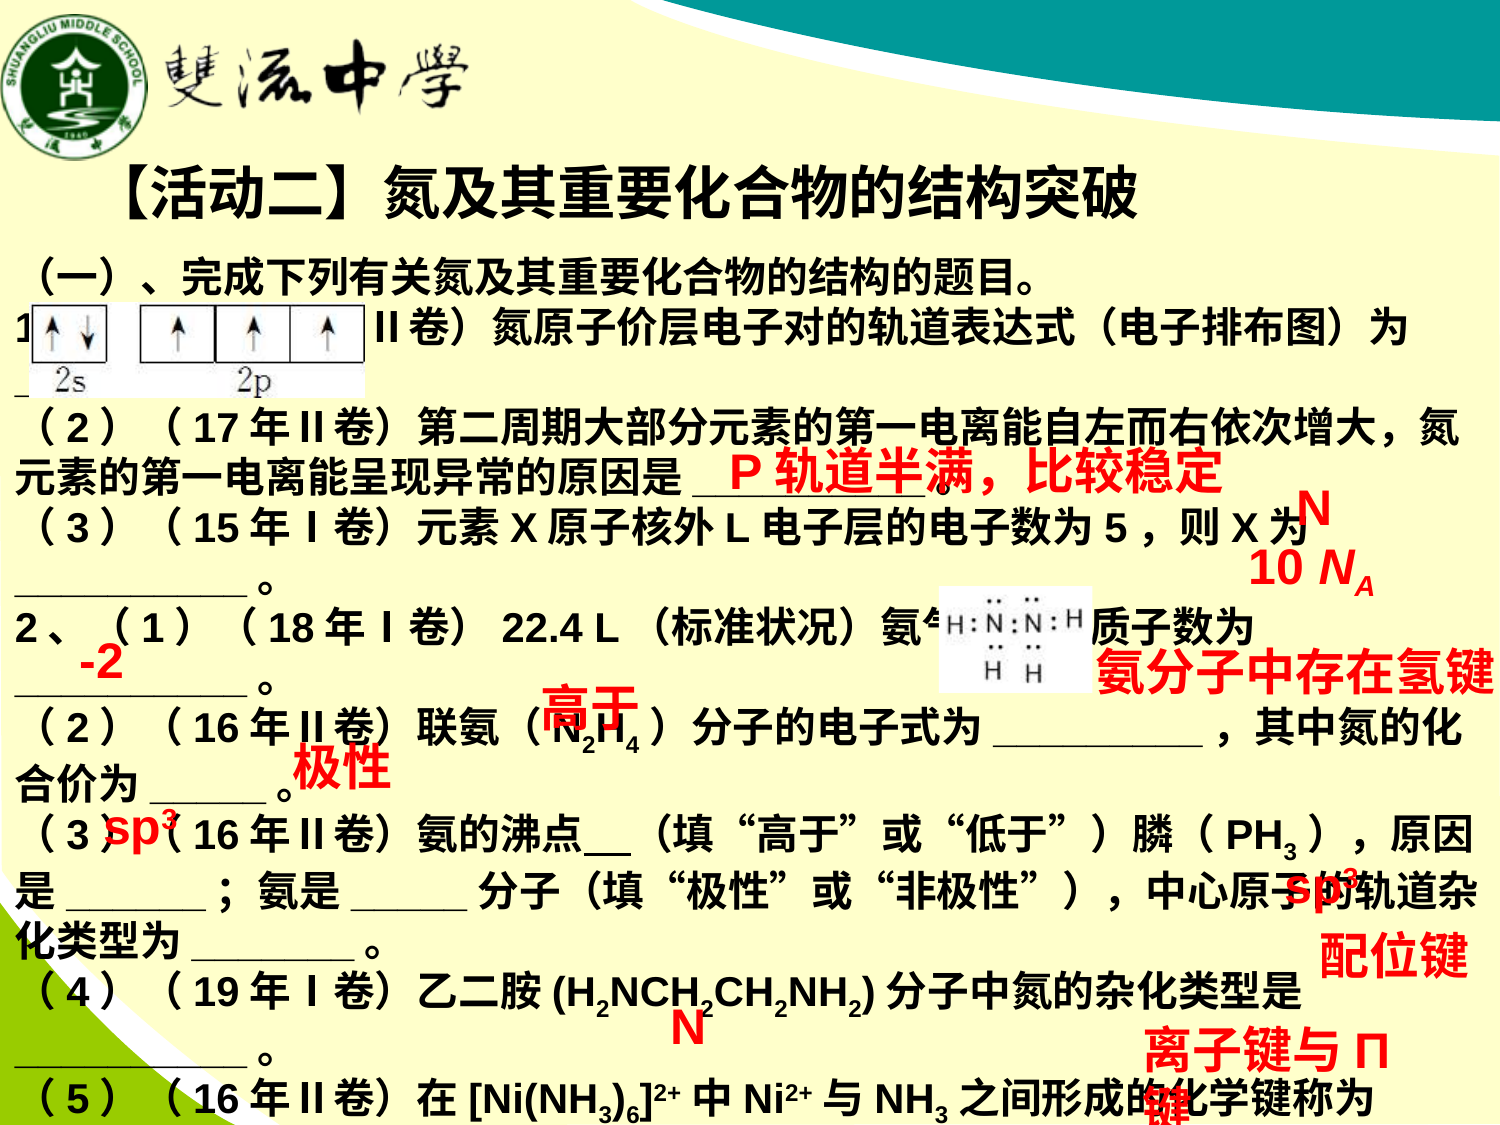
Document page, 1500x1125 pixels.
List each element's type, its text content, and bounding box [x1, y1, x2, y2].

text_box N [1281, 467, 1400, 527]
text_box 氨分子中存在氢键 [1080, 633, 1500, 709]
text_box 极性 [277, 727, 420, 803]
text_box （一）、完成下列有关氮及其重要化合物的结构的题目。 1、（1）（17年Ⅱ卷）氮原子价层电子对的轨道表达式（电子排布图）为_____________。 （2）（17年Ⅱ卷）第二周期大部分元素的第一电离能自左而右依次增大，氮元素的第一电离能呈现异常的原因是__________。 （3）（15年Ⅰ卷）元素X原子核外L电子层的电子数为5，则X为__________。 2、（1）（18年Ⅰ卷）22.4 L（标准状况）氨气含有的质子数为__________。 （2）（16年Ⅱ卷）联氨（N2H4）分子的电子式为_________，其中氮的化合价为_____。 （3）（16年Ⅱ卷）氨的沸点 （填“高于”或“低于”）膦（PH3），原因是______；氨是_____分子（填“极性”或“非极性”），中心原子的轨道杂化类型为_______。 （4）（19年Ⅰ卷）乙二胺(H2NCH2CH2NH2)分子中氮的杂化类型是__________。 （5）（16年Ⅱ卷）在[Ni(NH3)6]2+中Ni2+与NH3之间形成的化学键称为______，提供孤电子对的成键原子是_____。 （6）（17年Ⅲ卷）Mn(NO3)2中的化学键除了σ键外，还存在________。 [0, 243, 1500, 1125]
text_box -2 [64, 621, 183, 697]
text_box 10 NA [1234, 527, 1424, 610]
text_box P轨道半满，比较稳定 [714, 432, 1500, 508]
text_box 【活动二】氮及其重要化合物的结构突破 [76, 149, 1436, 234]
text_box N [655, 987, 774, 1063]
text_box sp3 [1269, 845, 1412, 921]
picture [29, 302, 365, 398]
text_box 高于 [525, 668, 668, 744]
picture [0, 14, 148, 161]
text_box sp3 [88, 786, 231, 862]
picture [159, 21, 491, 138]
text_box 配位键 [1305, 916, 1500, 992]
picture [938, 585, 1093, 693]
text_box 离子键与Π键 [1128, 1011, 1459, 1125]
